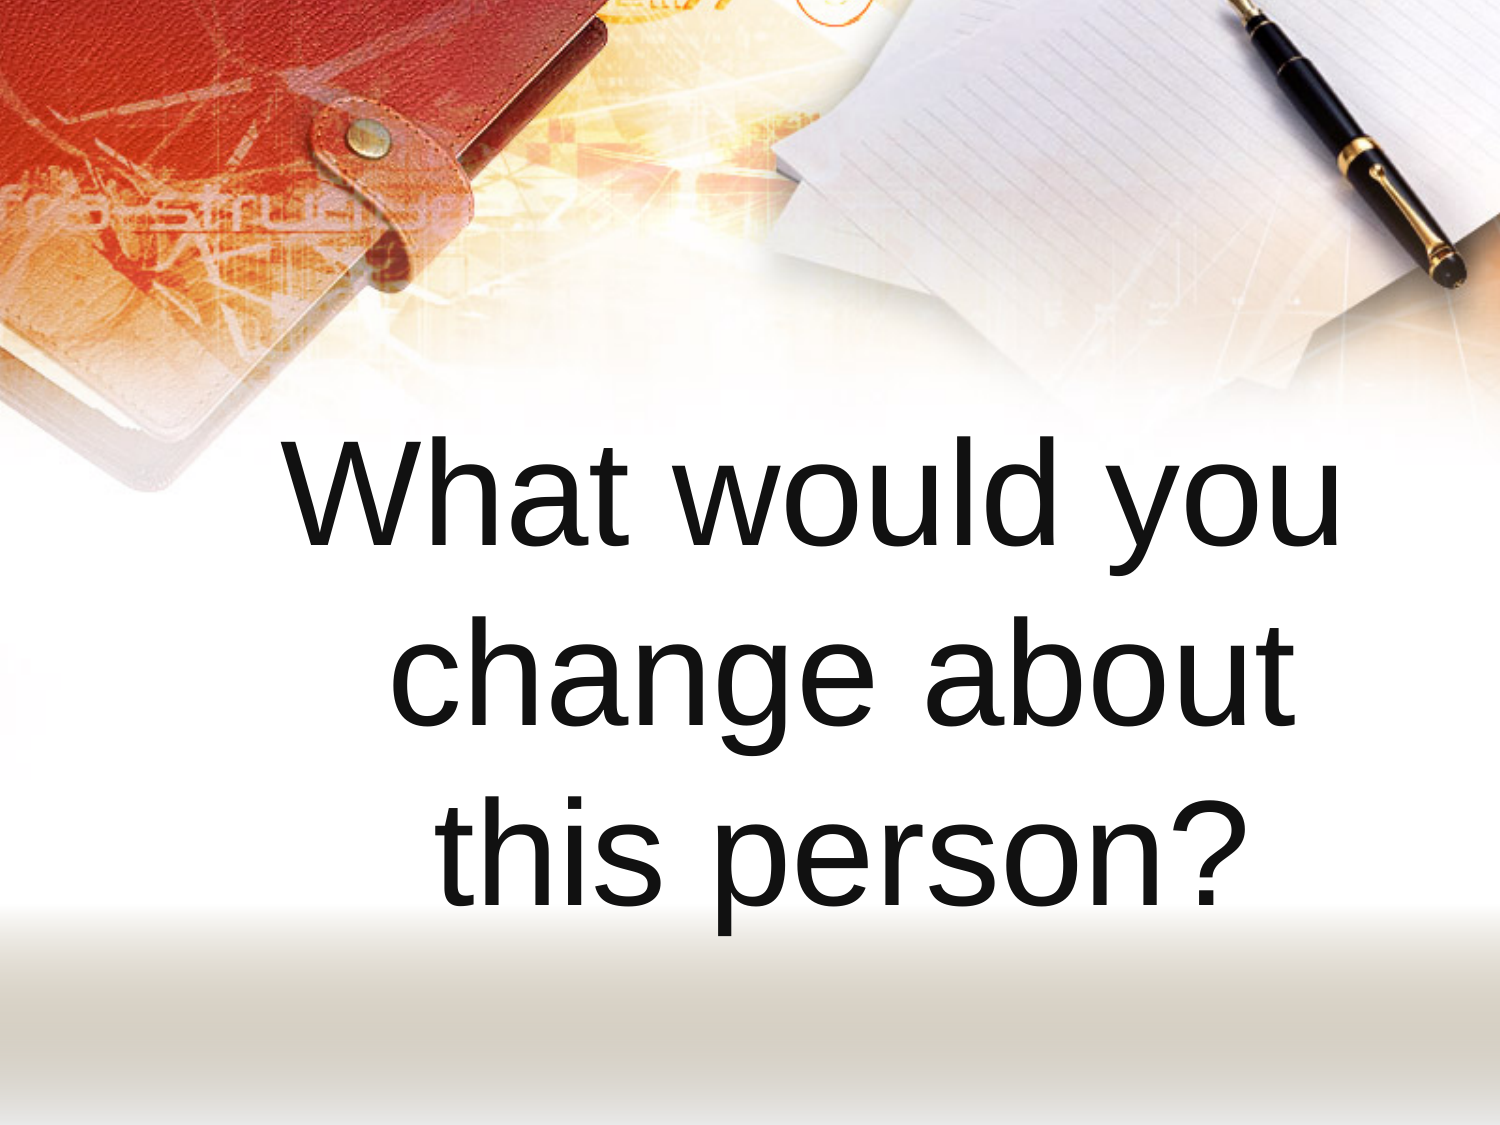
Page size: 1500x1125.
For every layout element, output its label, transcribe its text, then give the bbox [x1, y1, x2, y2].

picture [0, 0, 1500, 936]
list What would you change about this person? [187, 387, 1442, 1076]
